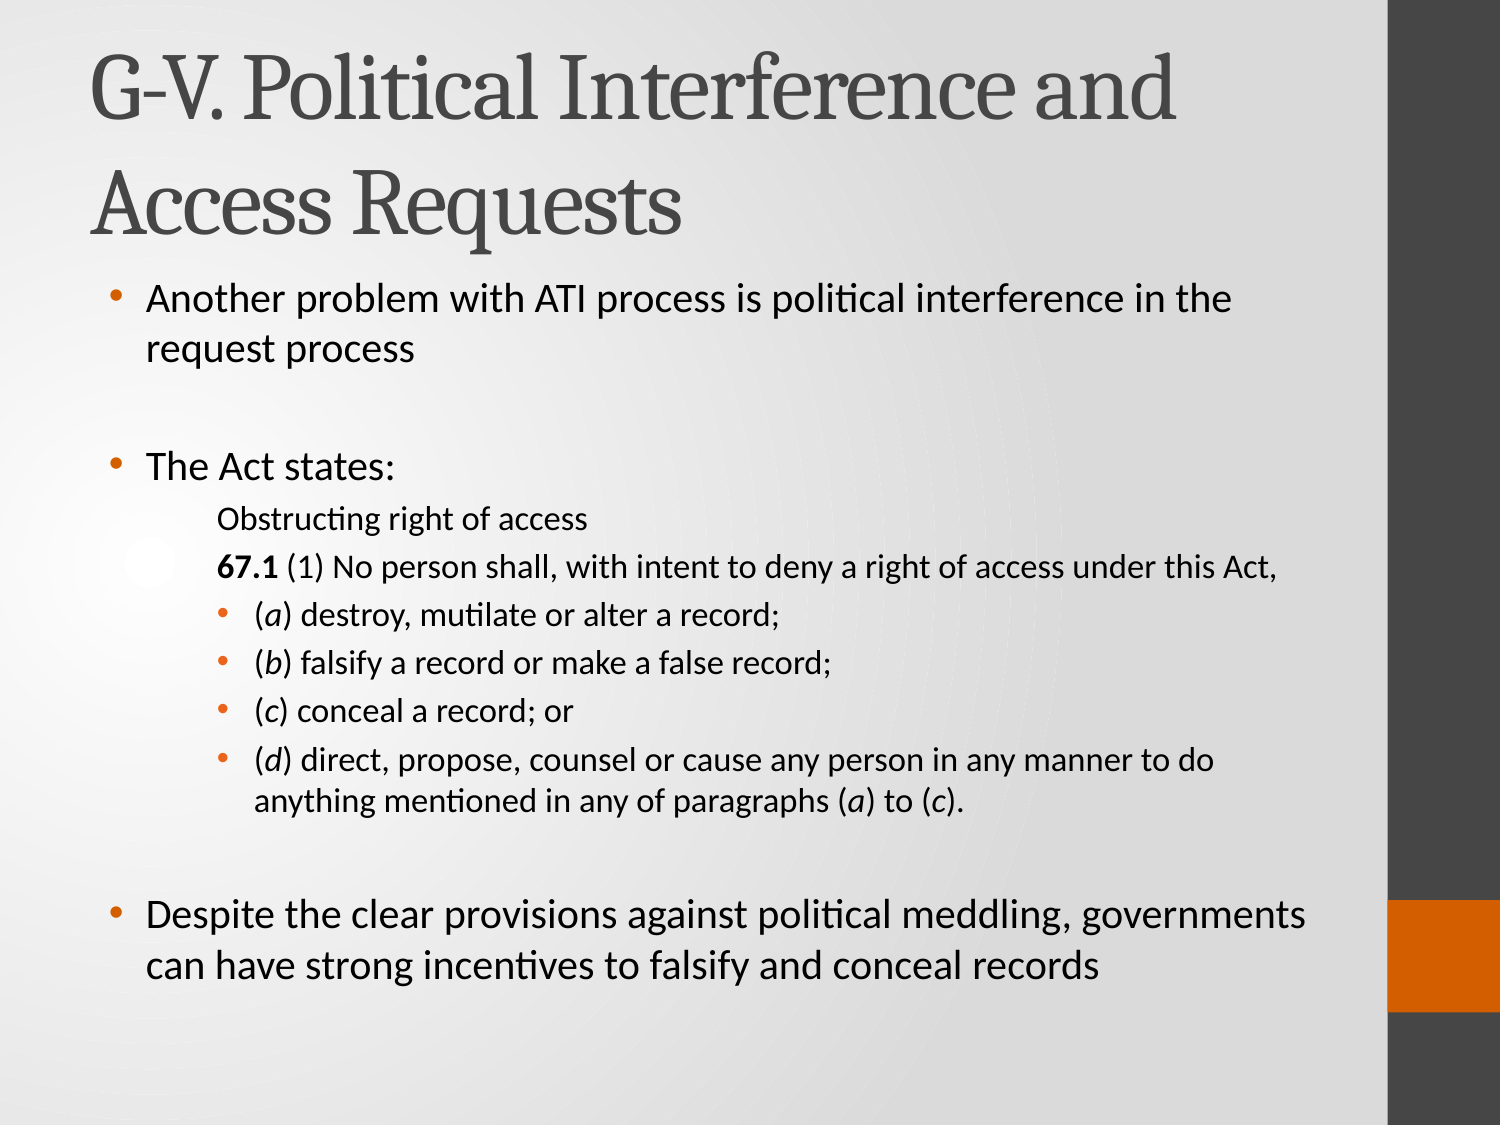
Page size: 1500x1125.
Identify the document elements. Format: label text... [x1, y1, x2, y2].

list Another problem with ATI process is political interference in the request process The Act states: Obstructing right of access 67.1 (1) No person shall, with intent to deny a right of access under this Act, (a) destroy, mutilate or alter a record; (b) falsify a record or make a false record; (c) conceal a record; or (d) direct, propose, counsel or cause any person in any manner to do anything mentioned in any of paragraphs (a) to (c). Despite the clear provisions against political meddling, governments can have strong incentives to falsify and conceal records [75, 262, 1325, 1050]
title G-V. Political Interference and Access Requests [75, 45, 1325, 233]
